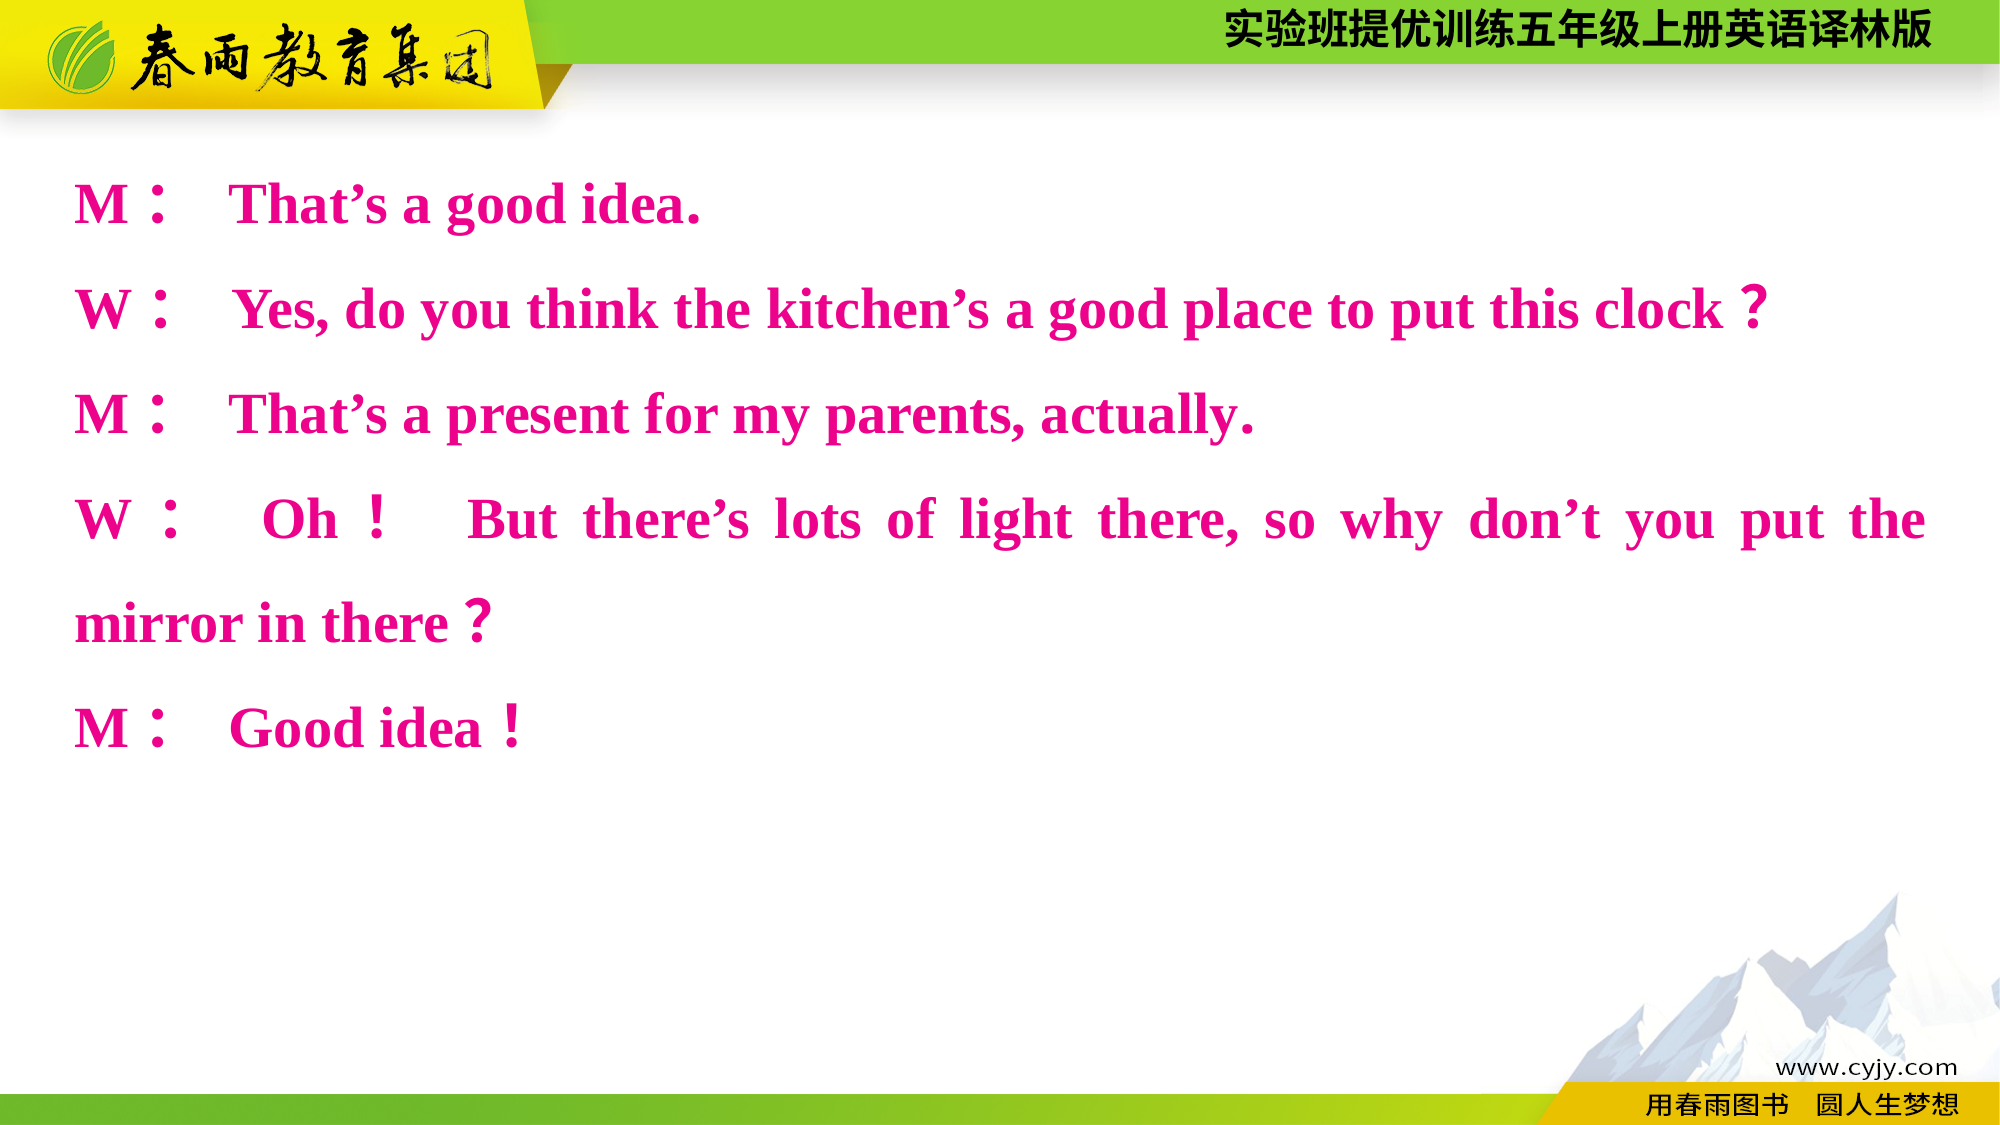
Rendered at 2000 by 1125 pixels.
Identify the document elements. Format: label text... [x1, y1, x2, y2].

list M： That’s a good idea. W： Yes, do you think the kitchen’s a good place to put this clock？ M： That’s a present for my parents, actually. W： Oh！ But there’s lots of light there, so why don’t you put the mirror in there？ M： Good idea！ [59, 122, 1944, 774]
picture [0, 0, 2000, 1125]
